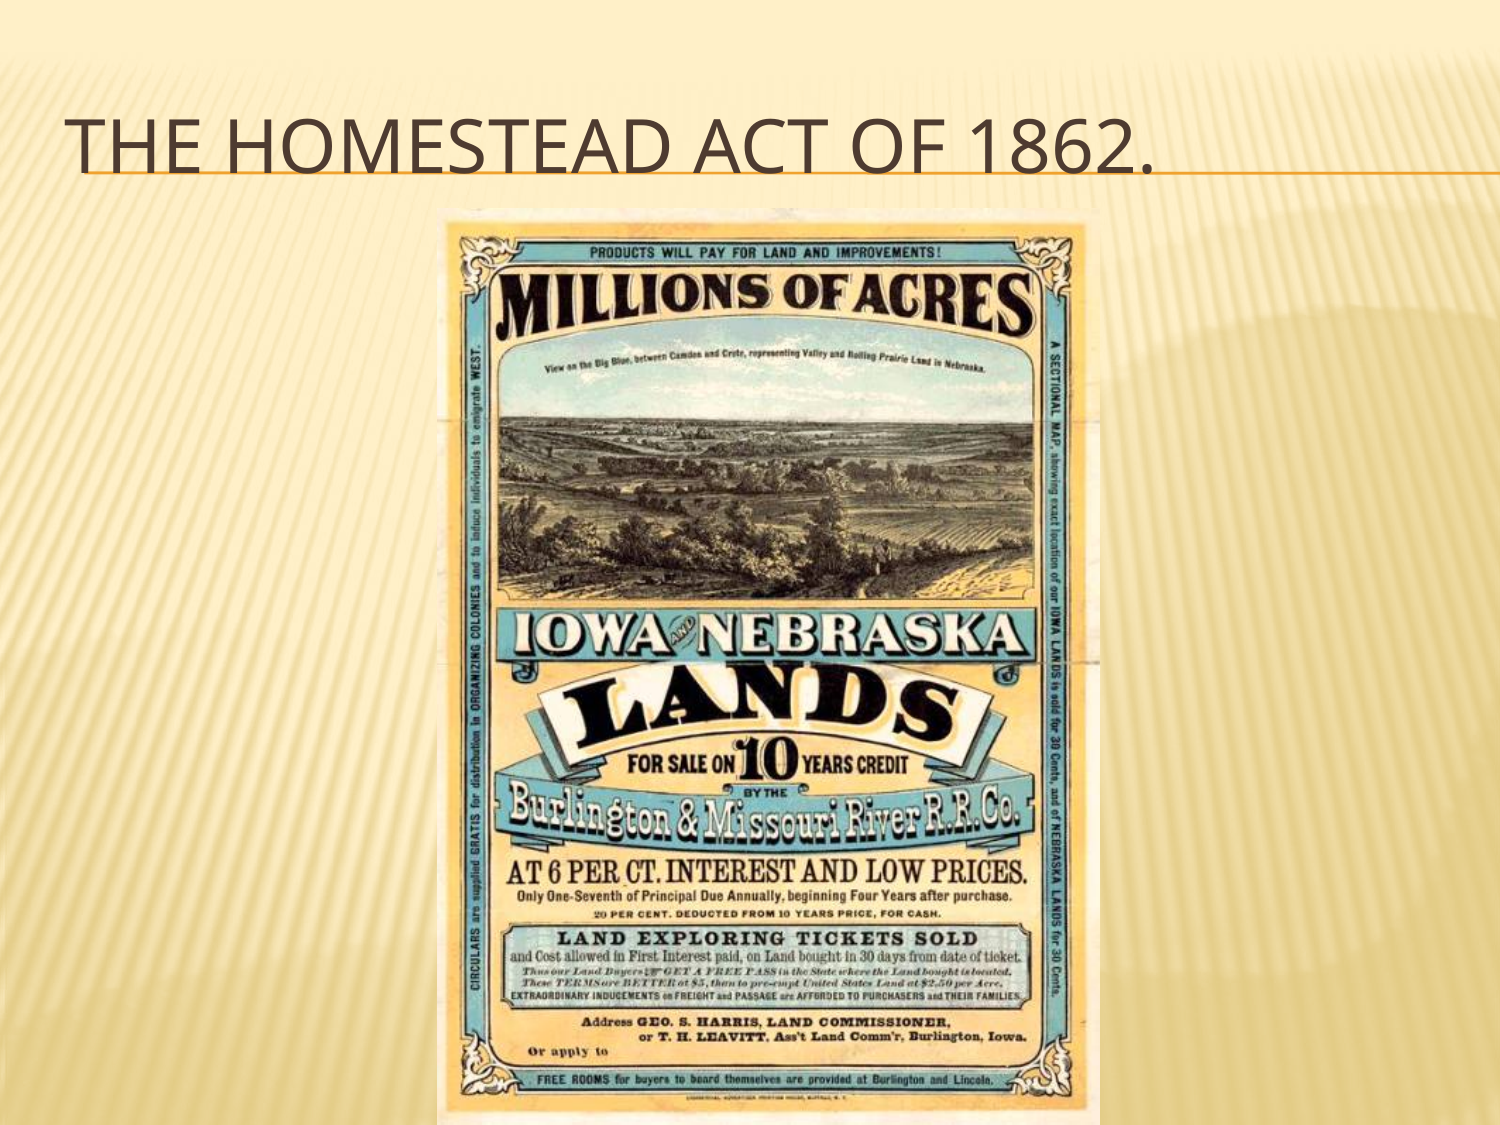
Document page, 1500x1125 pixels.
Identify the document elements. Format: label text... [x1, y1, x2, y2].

title The Homestead Act of 1862. [50, 75, 1475, 213]
picture [437, 208, 1101, 1125]
